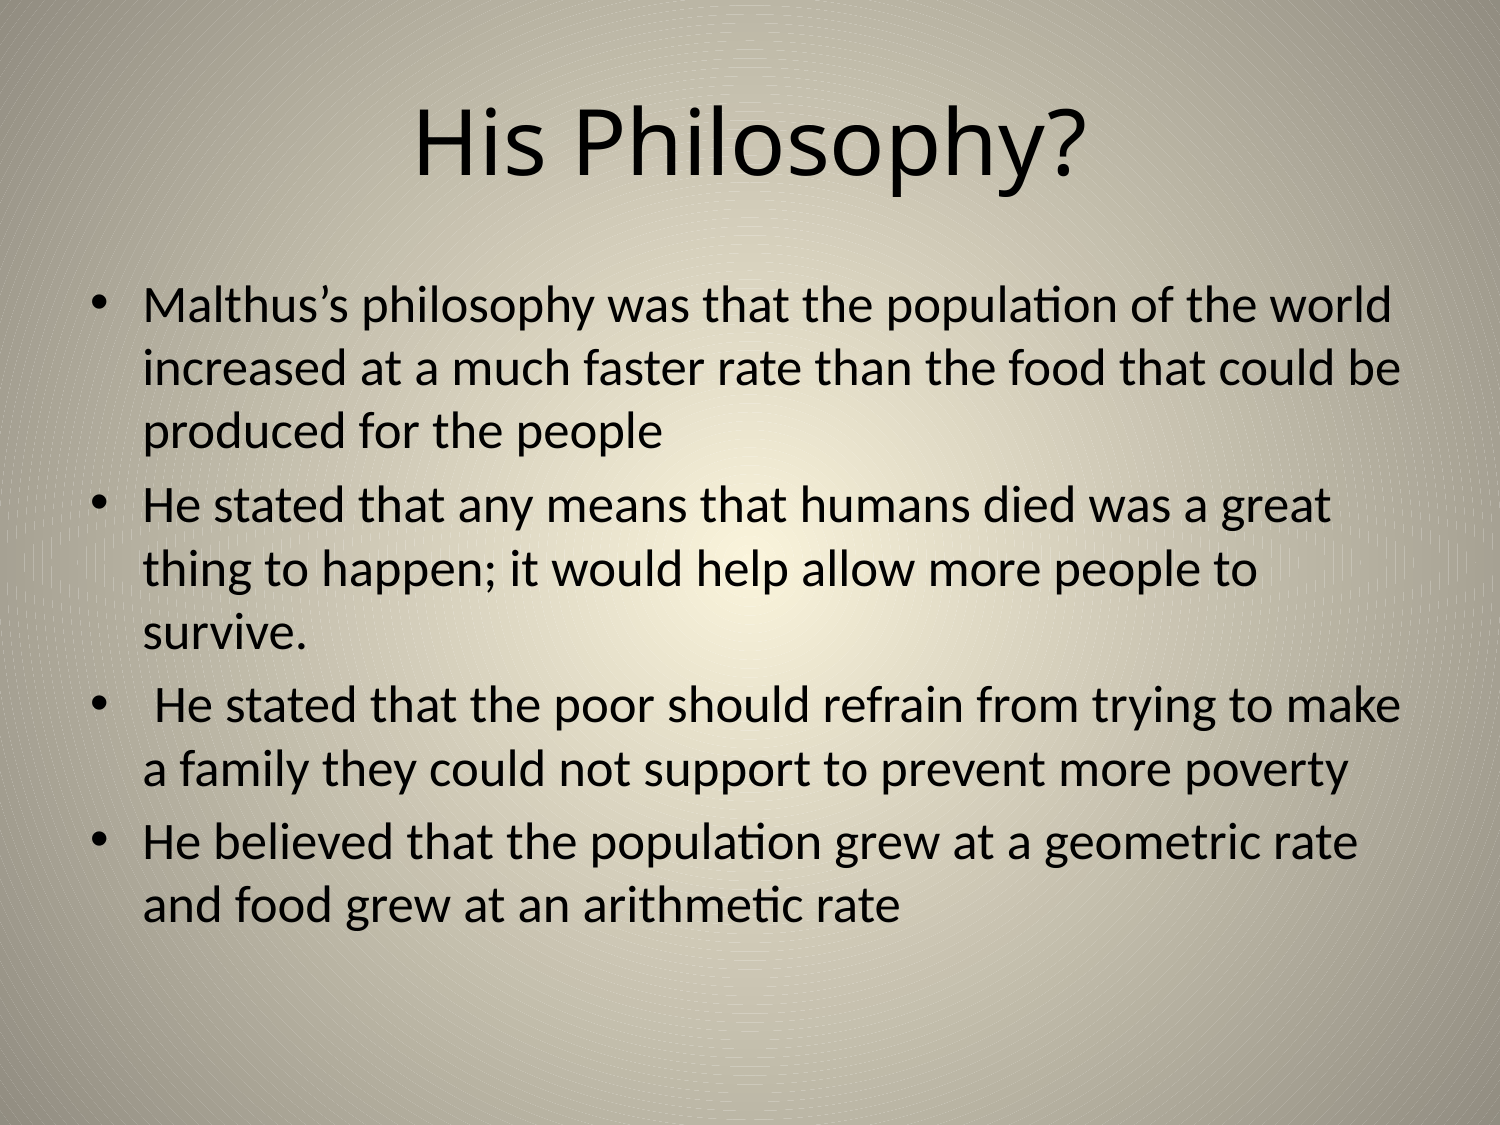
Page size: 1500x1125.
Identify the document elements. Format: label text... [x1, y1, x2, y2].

list Malthus’s philosophy was that the population of the world increased at a much faster rate than the food that could be produced for the people He stated that any means that humans died was a great thing to happen; it would help allow more people to survive. He stated that the poor should refrain from trying to make a family they could not support to prevent more poverty He believed that the population grew at a geometric rate and food grew at an arithmetic rate [75, 262, 1425, 1005]
title His Philosophy? [75, 45, 1425, 233]
